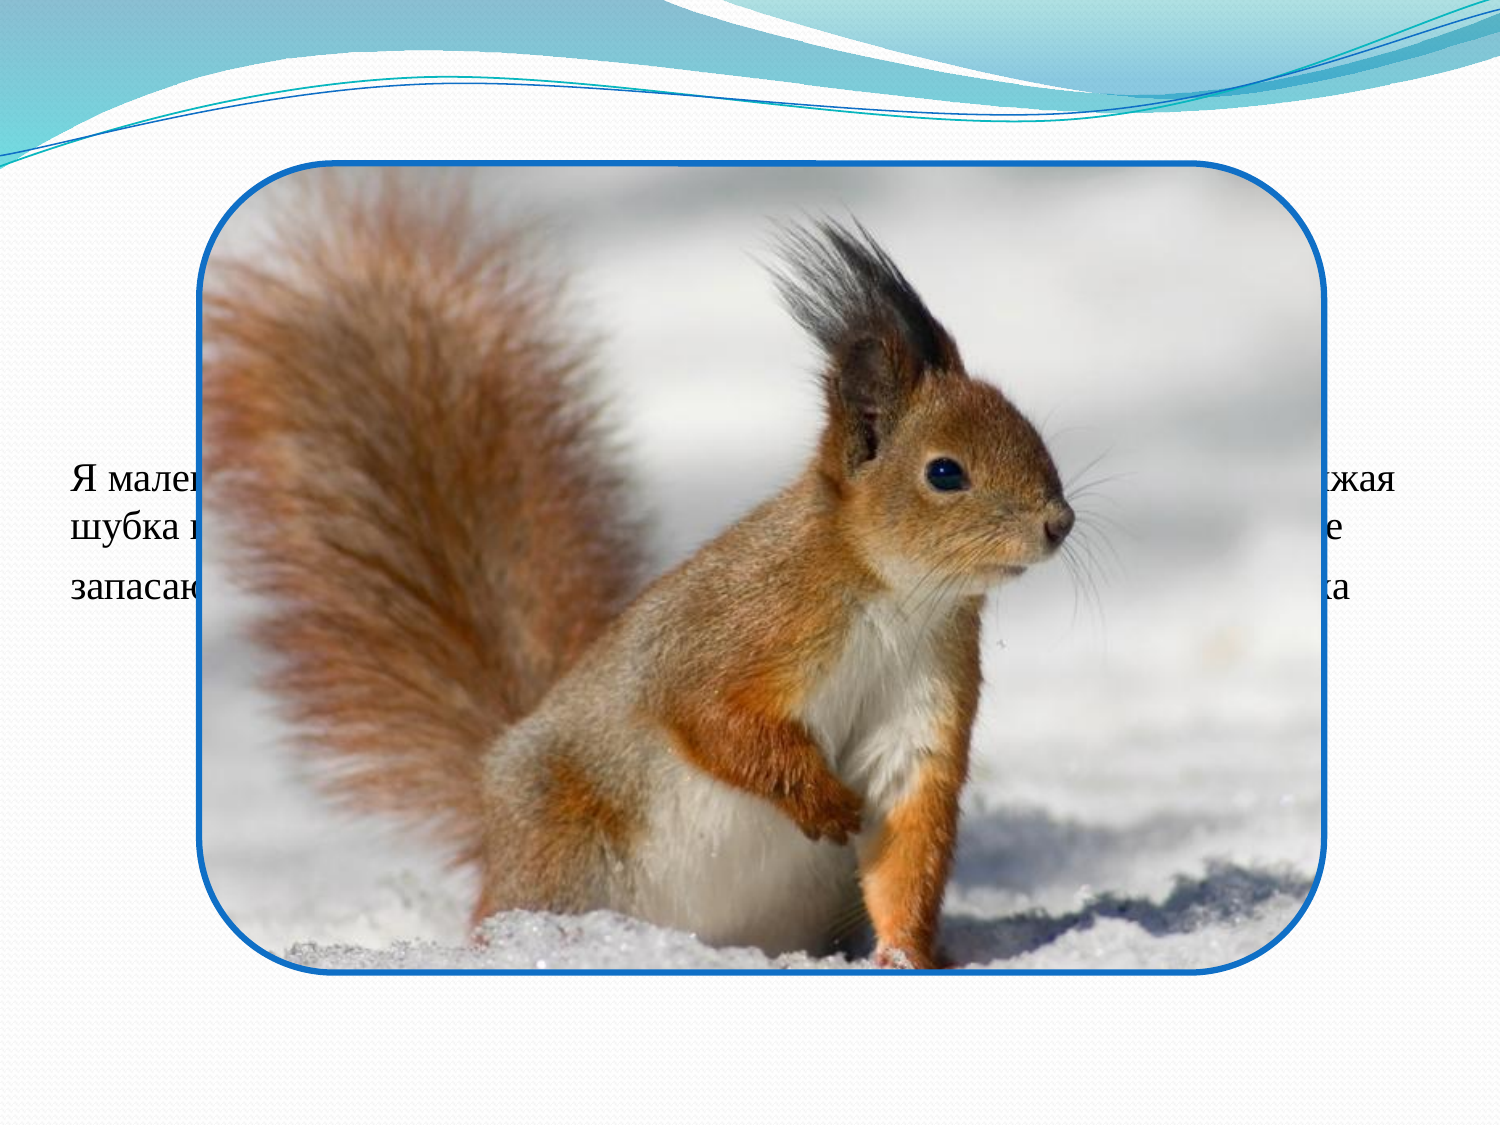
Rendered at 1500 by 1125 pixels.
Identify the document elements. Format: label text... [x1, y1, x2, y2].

picture [198, 163, 1325, 973]
title Я маленький лесной зверёк. Живу в кроне деревьев. У меня красивая рыжая шубка и пушистый хвост. Питаюсь ягодами, орешками, грибами которые запасаю на зиму. Человек охотится за мной из-за красивого, ценного меха [1331, 421, 1421, 610]
title Я маленький лесной зверёк. Живу в кроне деревьев. У меня красивая рыжая шубка и пушистый хвост. Питаюсь ягодами, орешками, грибами которые запасаю на зиму. Человек охотится за мной из-за красивого, ценного меха [70, 421, 191, 610]
